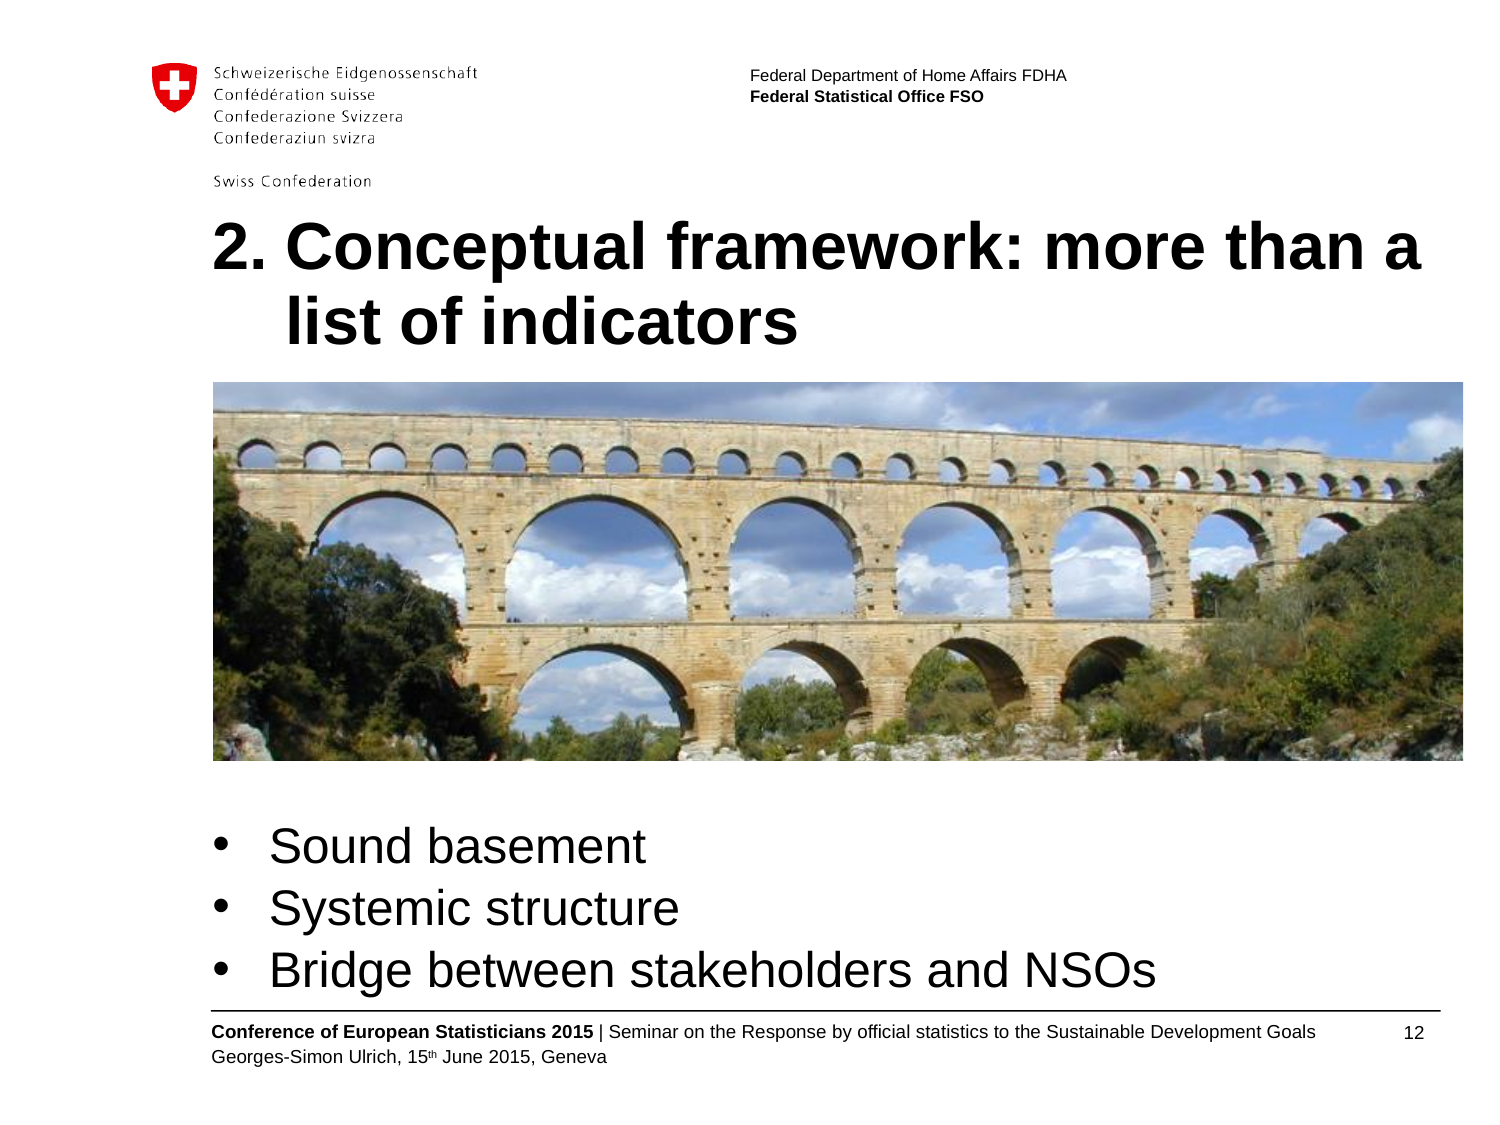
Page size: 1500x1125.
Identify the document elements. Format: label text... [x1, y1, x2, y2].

list Sound basement Systemic structure Bridge between stakeholders and NSOs [212, 810, 1437, 988]
title 2. Conceptual framework: more than a list of indicators [212, 207, 1437, 351]
picture [212, 381, 1464, 761]
picture [152, 63, 477, 187]
